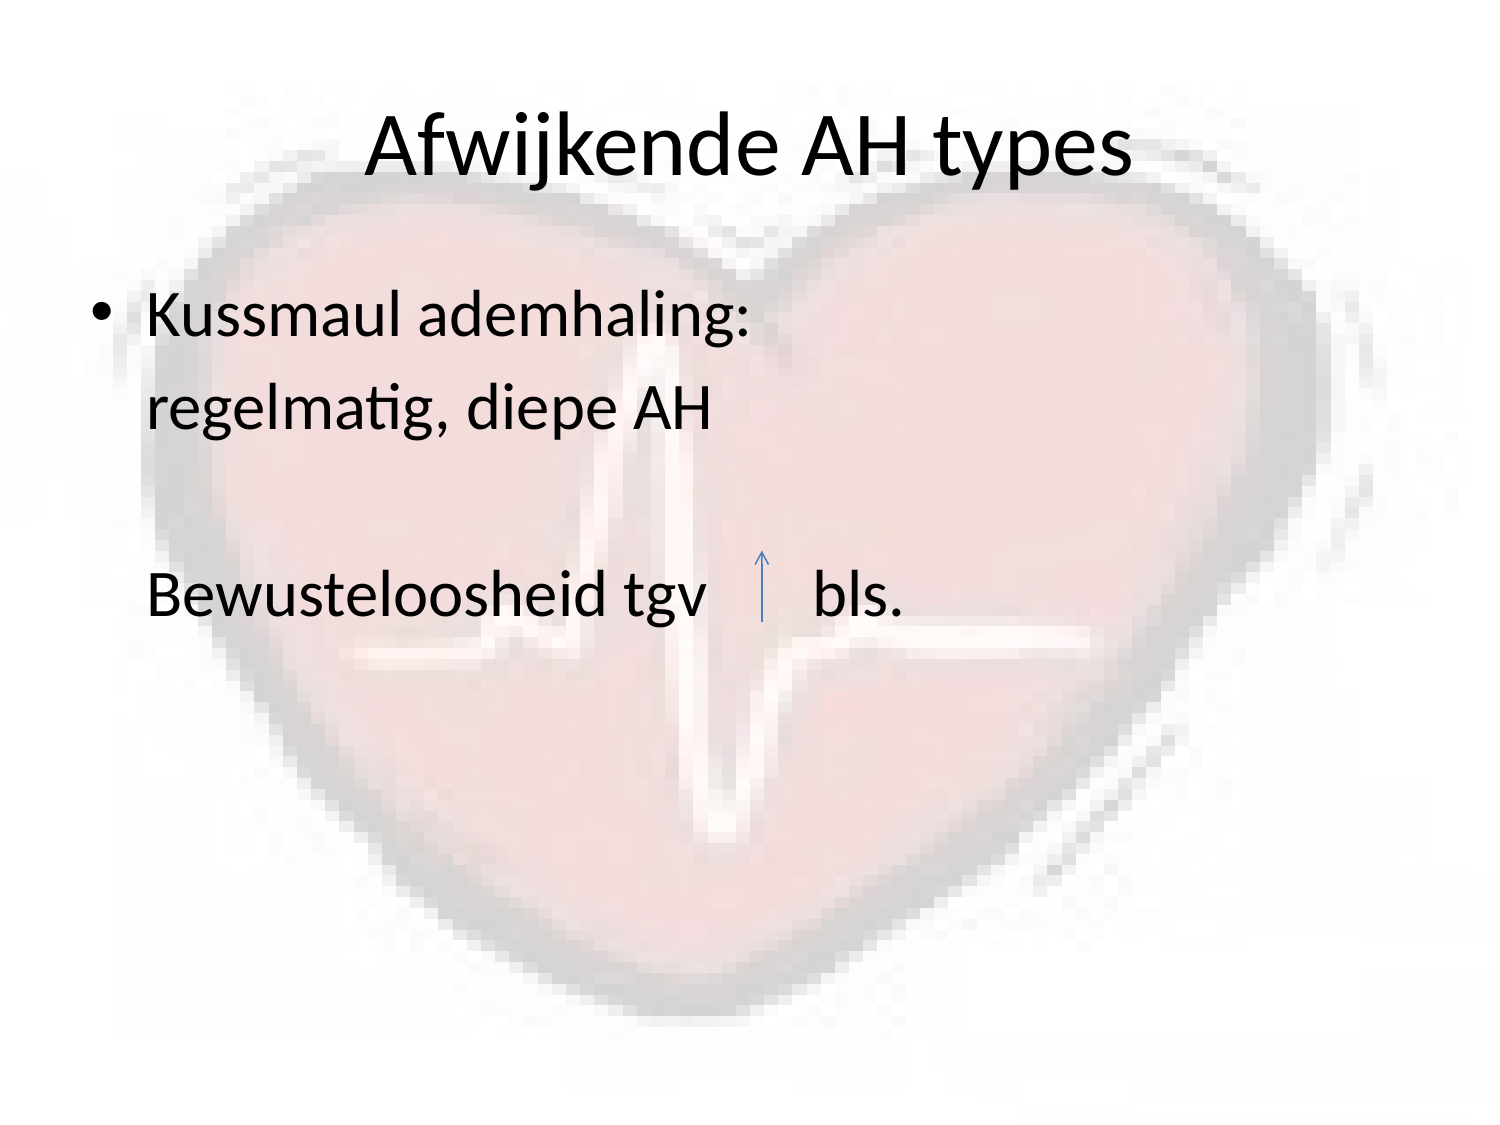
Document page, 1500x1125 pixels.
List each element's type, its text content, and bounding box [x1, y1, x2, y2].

list Kussmaul ademhaling: regelmatig, diepe AH Bewusteloosheid tgv bls. [75, 262, 1425, 1005]
title Afwijkende AH types [75, 45, 1425, 233]
